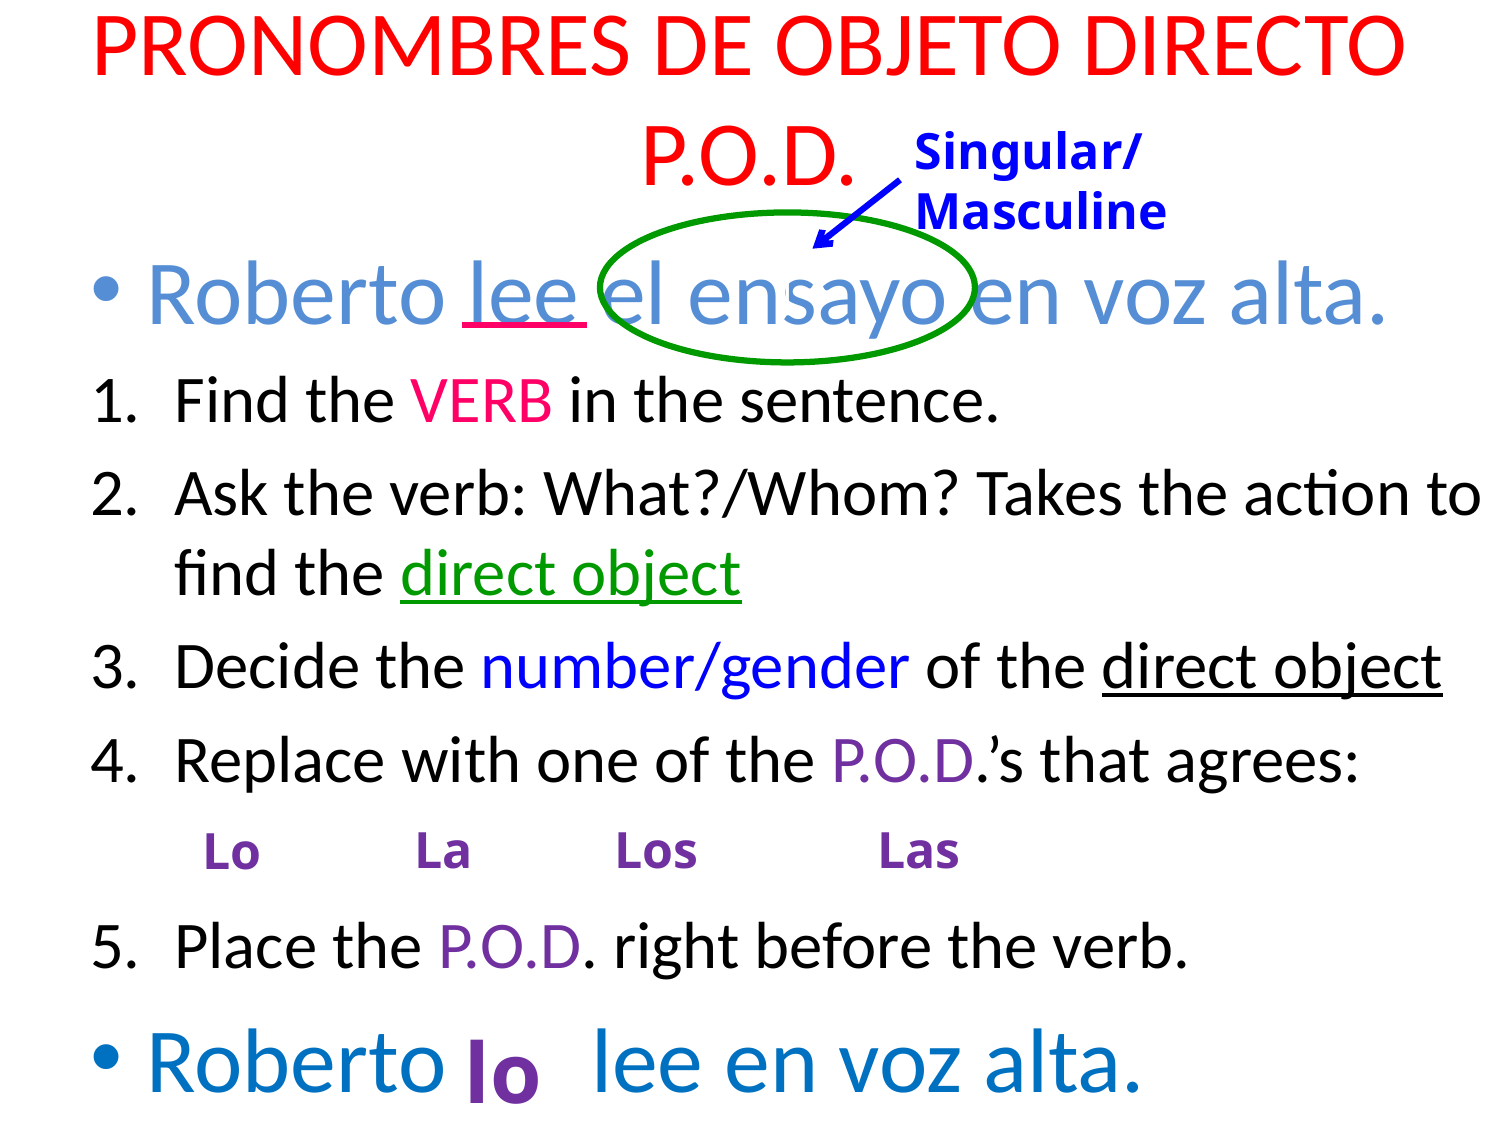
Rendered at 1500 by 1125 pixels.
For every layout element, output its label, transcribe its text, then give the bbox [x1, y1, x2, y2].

text_box Los [600, 811, 862, 887]
text_box l [597, 210, 978, 365]
title PRONOMBRES DE OBJETO DIRECTO P.O.D. [75, 0, 1425, 188]
text_box La [399, 811, 600, 887]
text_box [812, 180, 901, 249]
list Roberto lee el ensayo en voz alta. Find the VERB in the sentence. Ask the verb: What?/Whom? Takes the action to find the direct object Decide the number/gender of the direct object Replace with one of the P.O.D.’s that agrees: Place the P.O.D. right before the verb. Roberto lee en voz alta. [75, 224, 1500, 968]
text_box Lo [187, 812, 463, 888]
text_box Las [862, 811, 1138, 887]
text_box Singular/Masculine [900, 112, 1225, 248]
text_box lo [450, 1012, 725, 1125]
